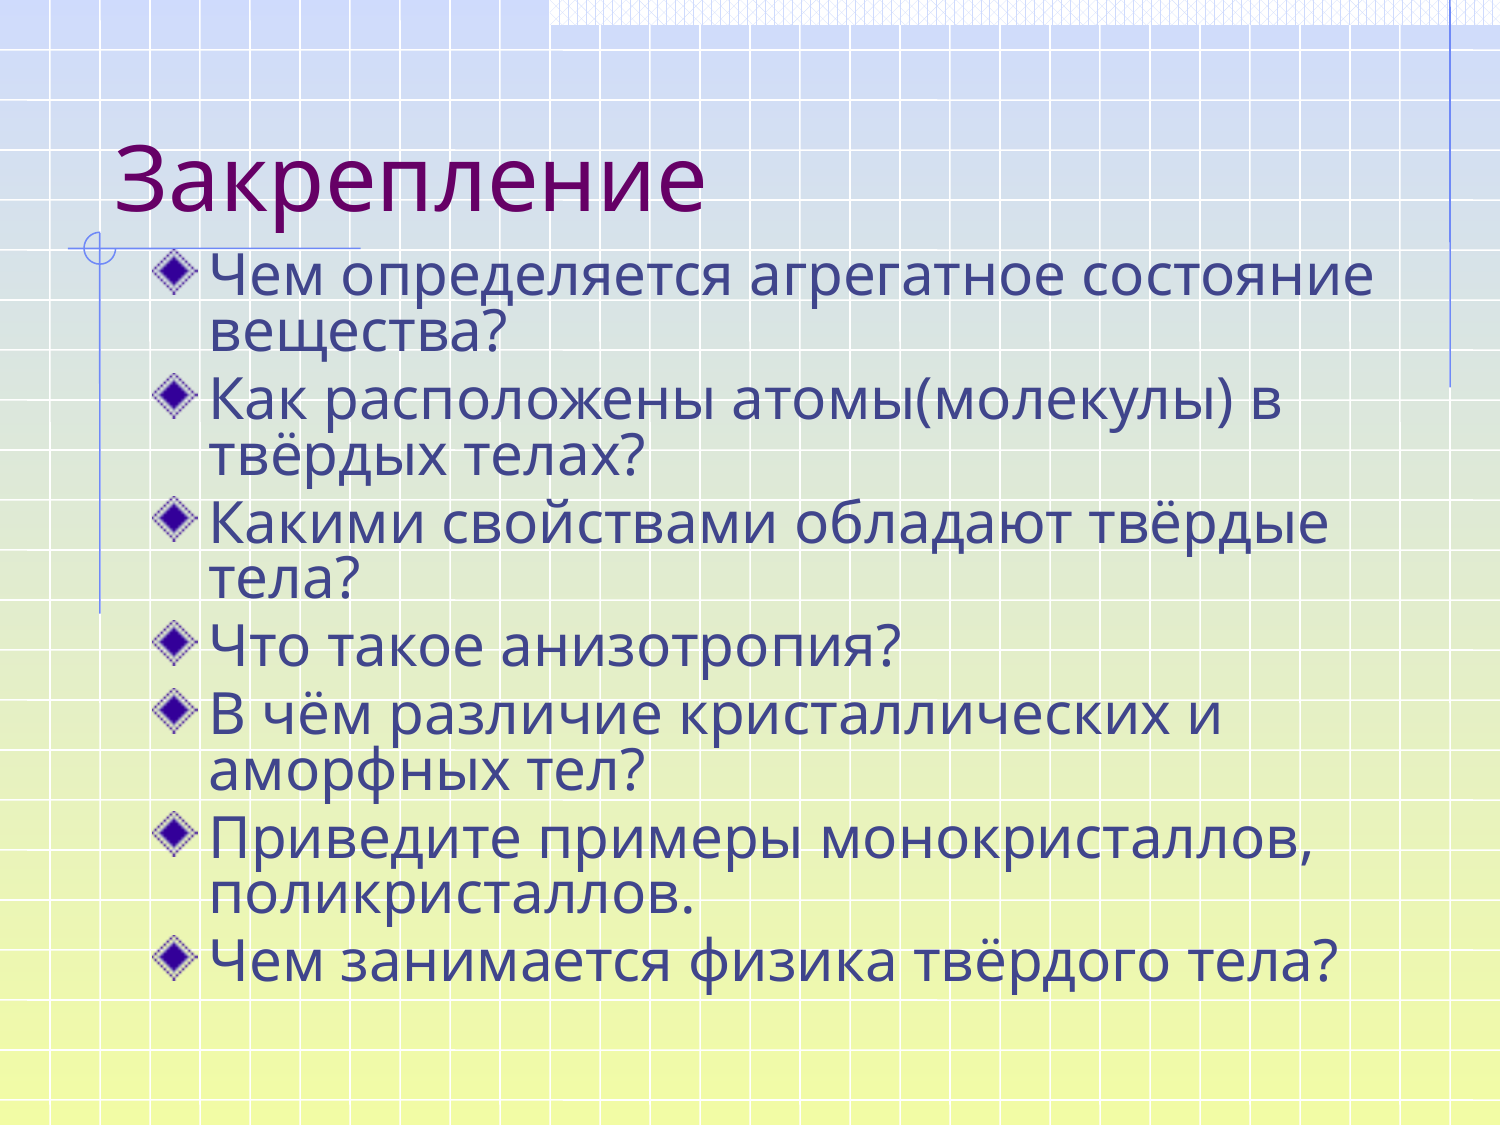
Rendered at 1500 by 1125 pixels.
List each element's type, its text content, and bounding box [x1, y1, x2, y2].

picture [152, 496, 198, 542]
picture [152, 935, 198, 981]
picture [152, 373, 198, 419]
picture [152, 620, 198, 666]
picture [152, 249, 198, 295]
picture [152, 688, 198, 734]
picture [152, 811, 198, 857]
title Закрепление [99, 49, 1376, 238]
list Чем определяется агрегатное состояние вещества? Как расположены атомы(молекулы) в твёрдых телах? Какими свойствами обладают твёрдые тела? Что такое анизотропия? В чём различие кристаллических и аморфных тел? Приведите примеры монокристаллов, поликристаллов. Чем занимается физика твёрдого тела? [137, 243, 1413, 1071]
